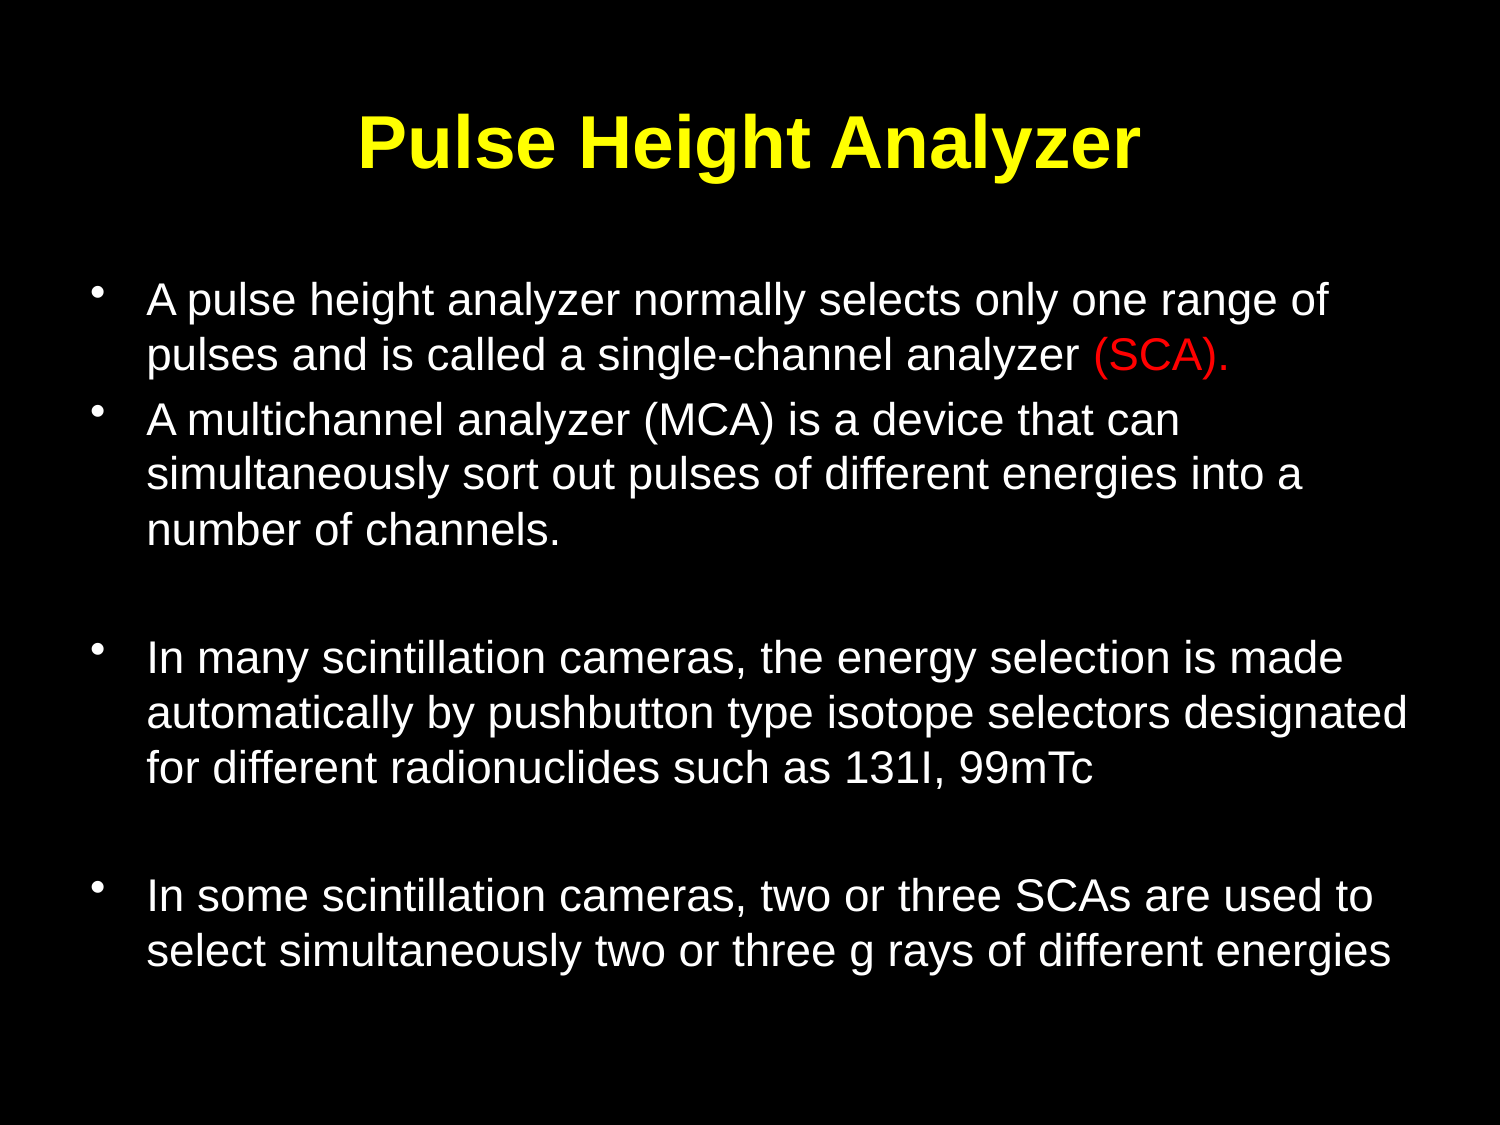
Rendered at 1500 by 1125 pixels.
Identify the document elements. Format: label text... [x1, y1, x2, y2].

title Pulse Height Analyzer [74, 44, 1426, 233]
list A pulse height analyzer normally selects only one range of pulses and is called a single-channel analyzer (SCA). A multichannel analyzer (MCA) is a device that can simultaneously sort out pulses of different energies into a number of channels. In many scintillation cameras, the energy selection is made automatically by pushbutton type isotope selectors designated for different radionuclides such as 131I, 99mTc In some scintillation cameras, two or three SCAs are used to select simultaneously two or three g rays of different energies [74, 262, 1426, 1063]
